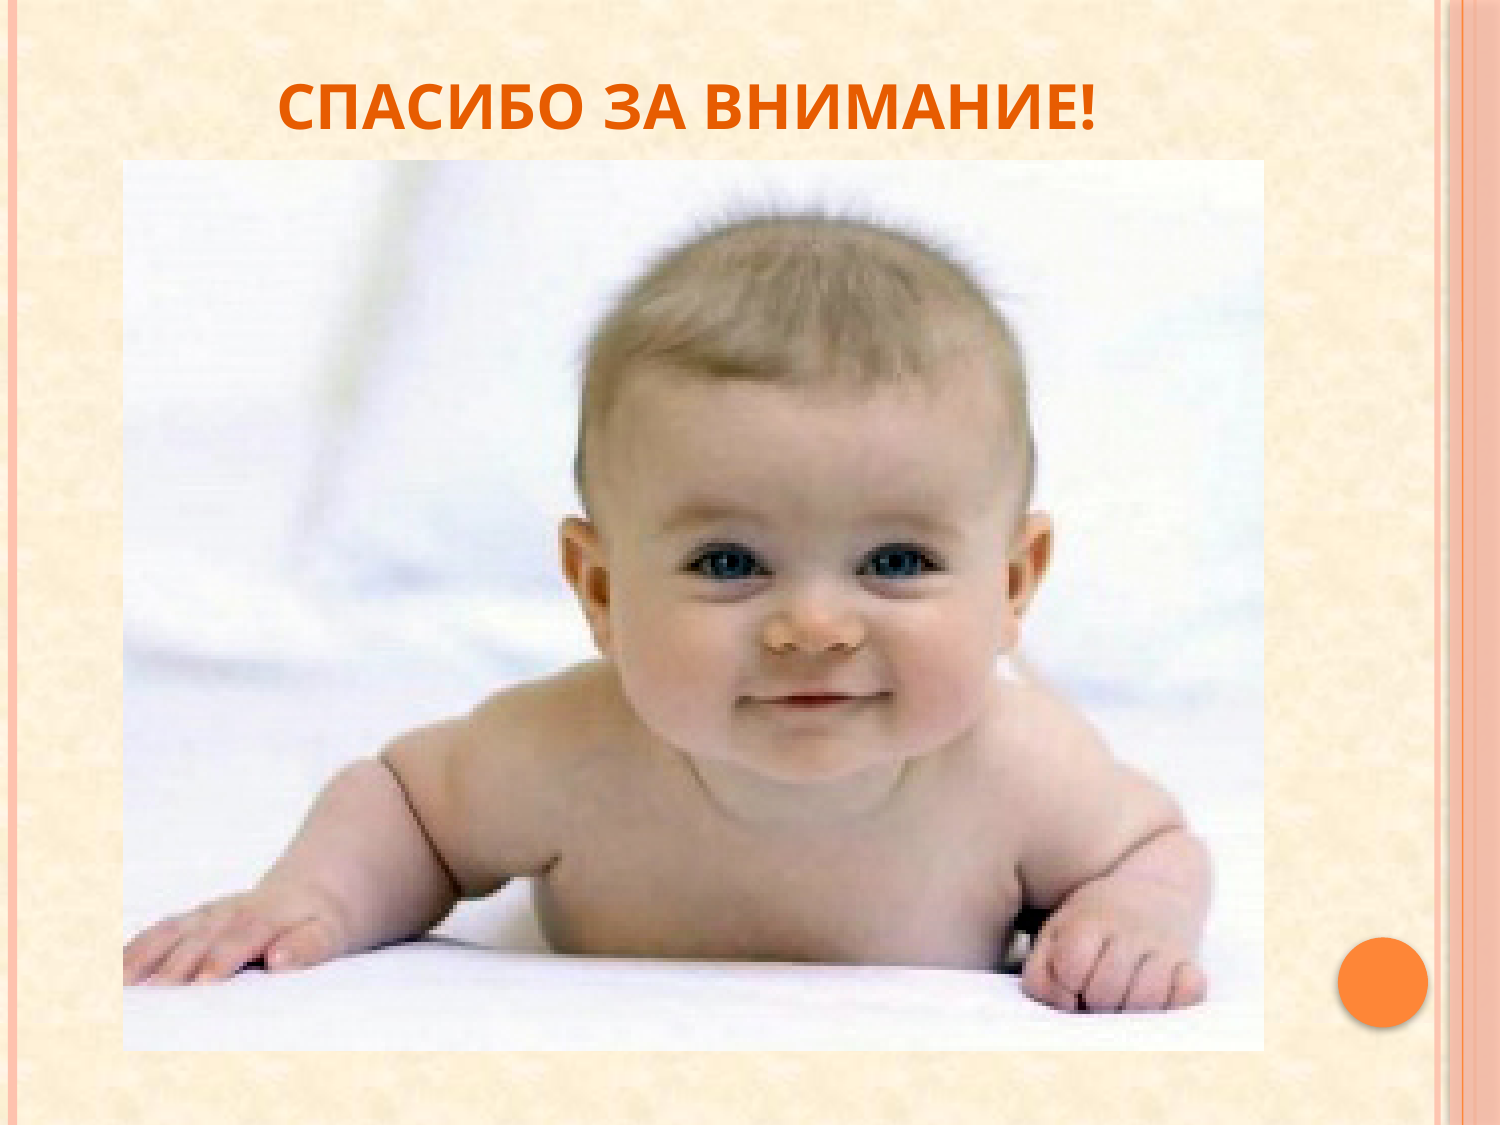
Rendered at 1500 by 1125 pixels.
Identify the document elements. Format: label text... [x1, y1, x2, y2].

picture [0, 0, 7, 1125]
title Спасибо за внимание! [75, 45, 1300, 149]
picture [18, 0, 1434, 1125]
picture [1441, 0, 1449, 1125]
